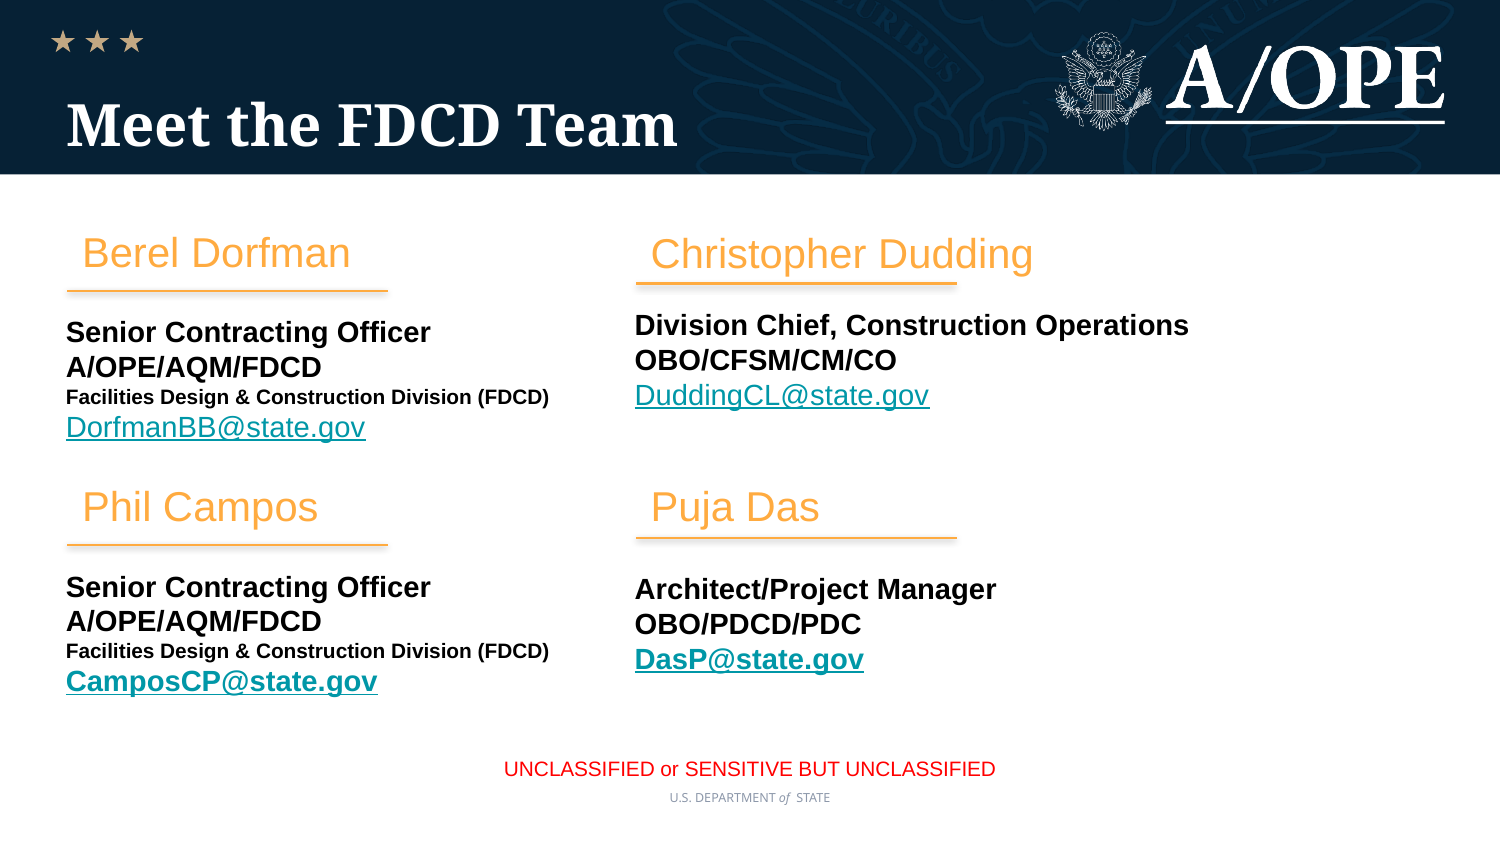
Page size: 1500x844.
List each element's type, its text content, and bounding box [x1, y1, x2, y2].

text_box UNCLASSIFIED or SENSITIVE BUT UNCLASSIFIED [489, 747, 1011, 788]
text_box Senior Contracting Officer A/OPE/AQM/FDCD Facilities Design & Construction Division (FDCD) DorfmanBB@state.gov [51, 306, 711, 422]
text_box Division Chief, Construction Operations OBO/CFSM/CM/CO DuddingCL@state.gov [619, 299, 1280, 415]
picture [587, 0, 1500, 174]
text_box Puja Das [635, 472, 950, 529]
text_box Berel Dorfman [67, 218, 424, 281]
text_box Phil Campos [67, 472, 456, 536]
text_box Christopher Dudding [635, 219, 1055, 274]
text_box Architect/Project Manager OBO/PDCD/PDC DasP@state.gov [619, 563, 1280, 677]
title Meet the FDCD Team [51, 72, 1449, 167]
text_box Senior Contracting Officer A/OPE/AQM/FDCD Facilities Design & Construction Division (FDCD) CamposCP@state.gov [51, 560, 711, 676]
